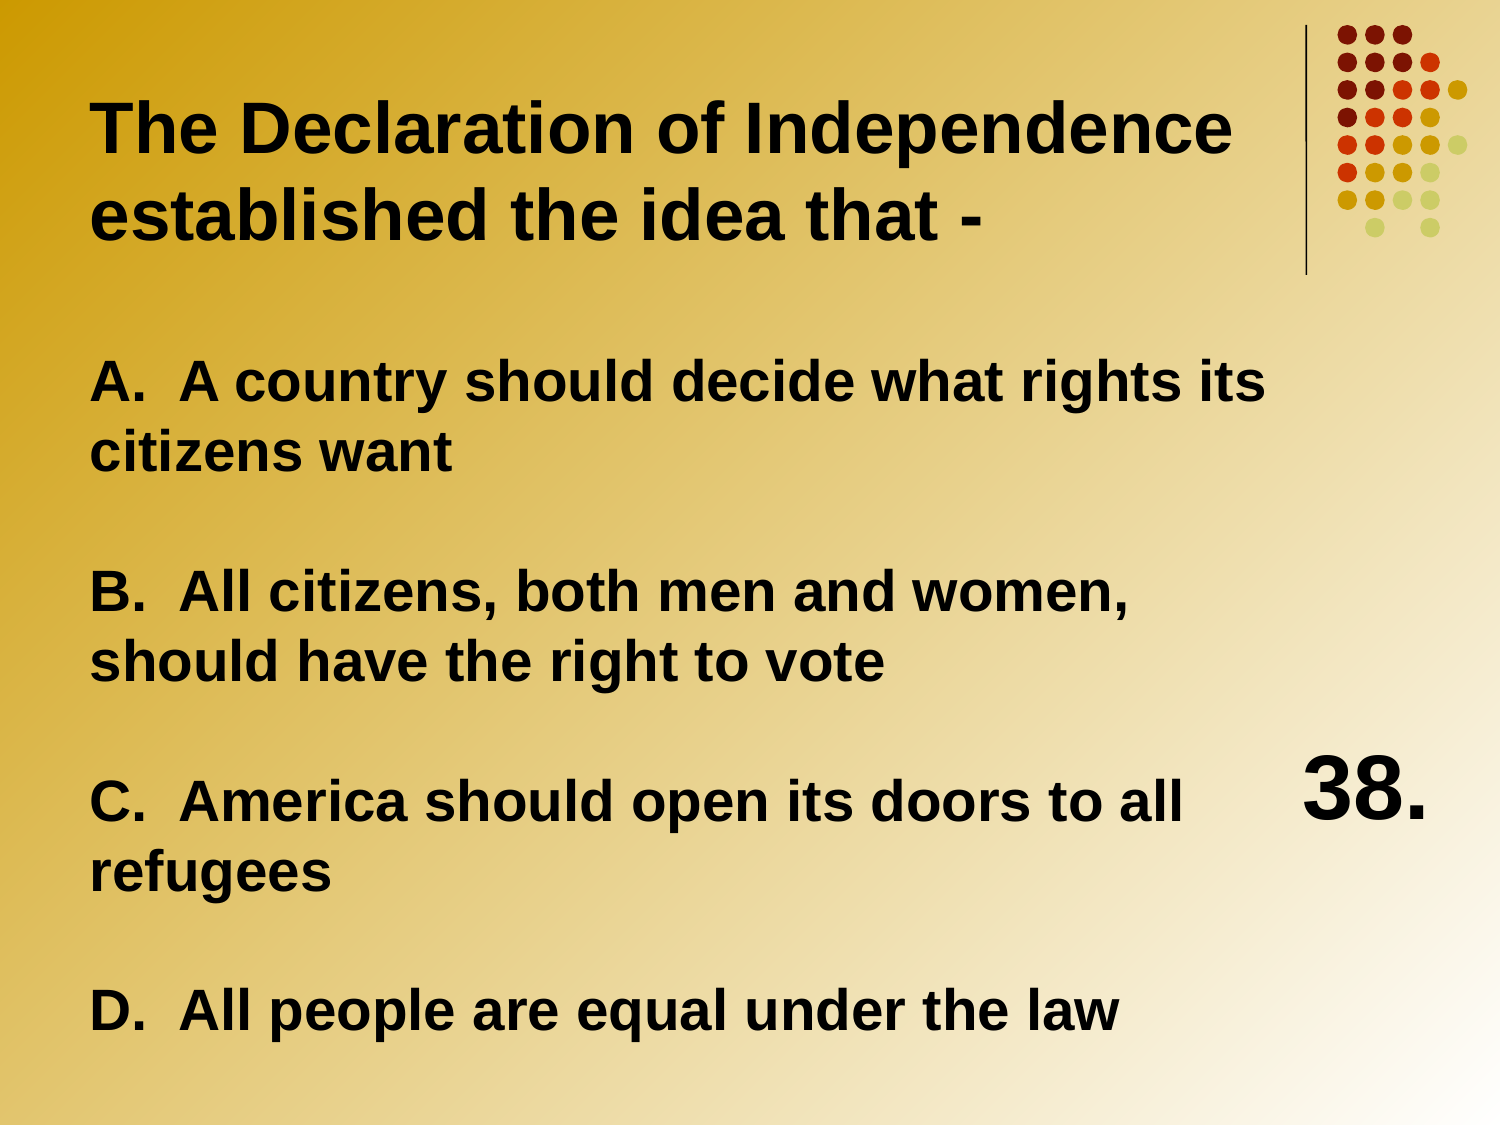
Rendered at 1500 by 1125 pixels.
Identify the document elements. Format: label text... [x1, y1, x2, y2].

text_box 38. [1287, 721, 1450, 846]
text_box The Declaration of Independence established the idea that - A. A country should decide what rights its citizens want B. All citizens, both men and women, should have the right to vote C. America should open its doors to all refugees D. All people are equal under the law [75, 837, 1313, 1050]
